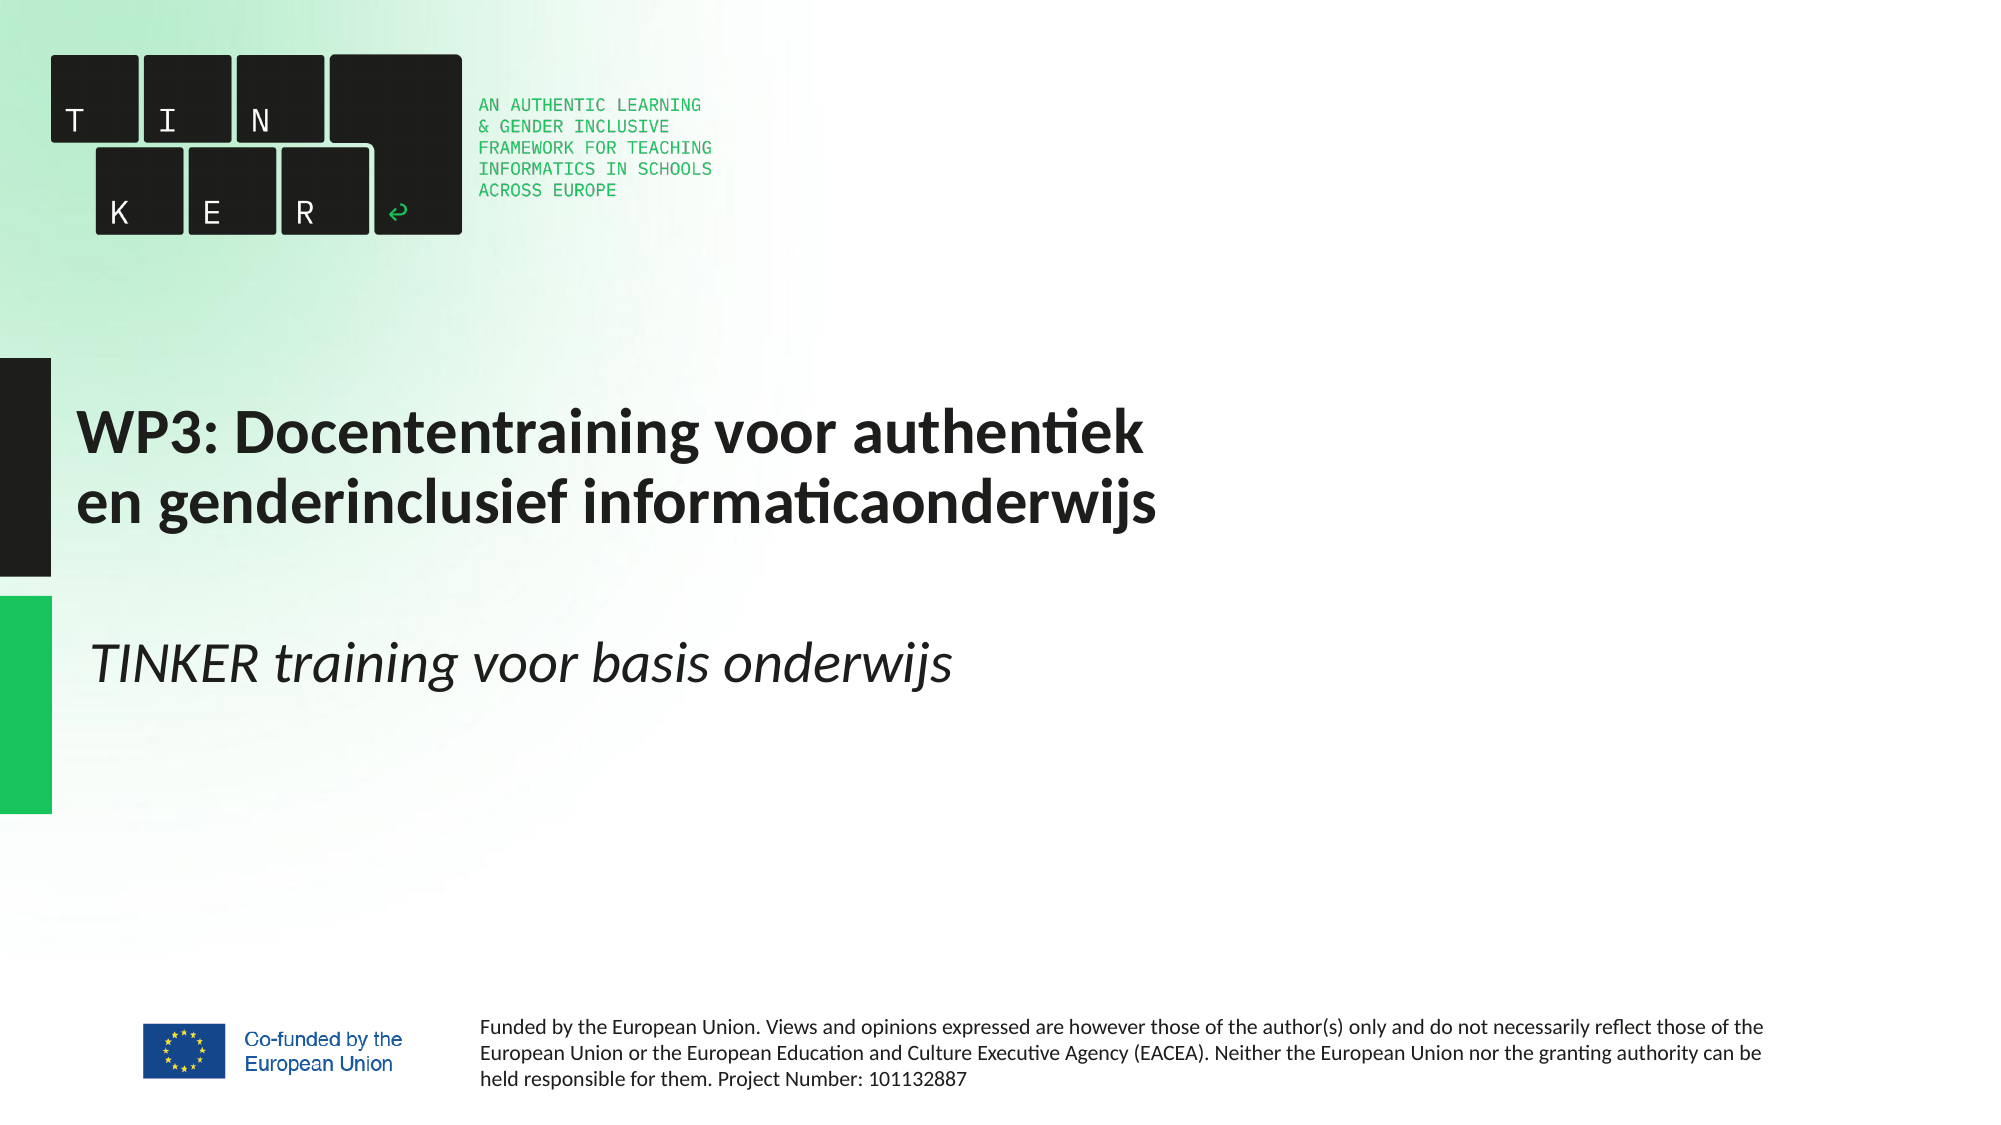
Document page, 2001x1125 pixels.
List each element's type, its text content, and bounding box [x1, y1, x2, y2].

title WP3: Docententraining voor authentiek en genderinclusief informaticaonderwijs [61, 358, 1196, 578]
subtitle TINKER training voor basis onderwijs [65, 599, 1197, 812]
picture [0, 0, 843, 1125]
